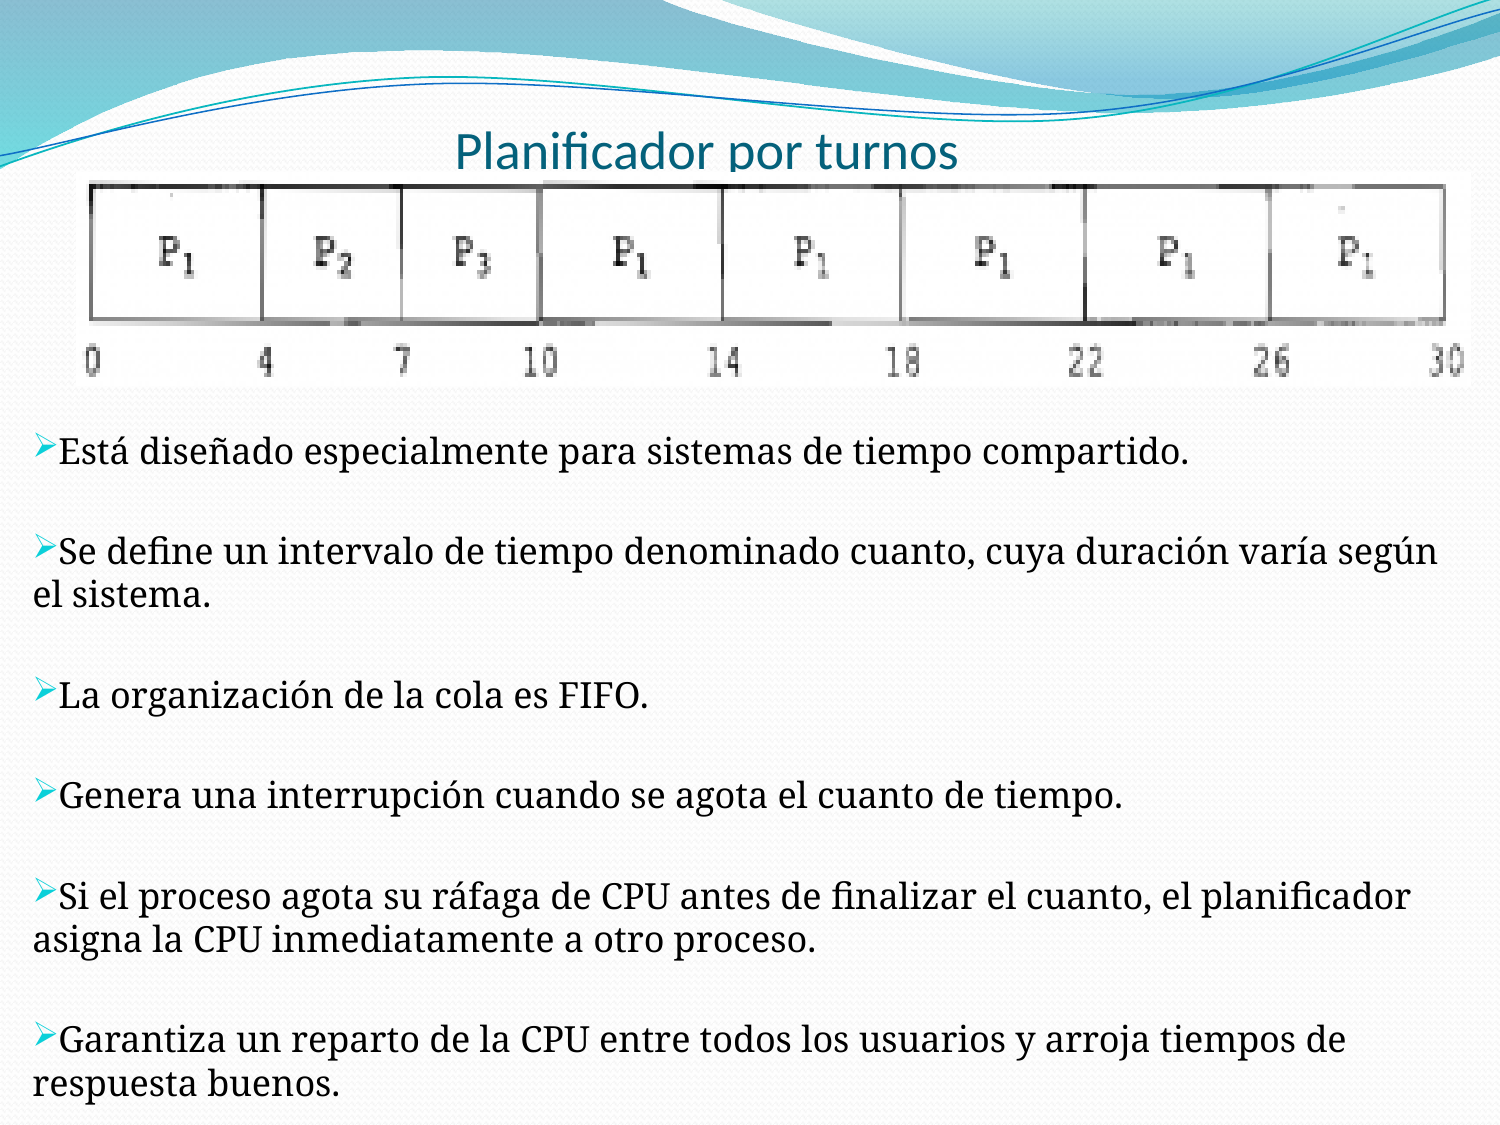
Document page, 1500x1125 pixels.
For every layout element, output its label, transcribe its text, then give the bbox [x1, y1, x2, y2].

title Planificador por turnos [454, 66, 1046, 171]
list Está diseñado especialmente para sistemas de tiempo compartido. Se define un intervalo de tiempo denominado cuanto, cuya duración varía según el sistema. La organización de la cola es FIFO. Genera una interrupción cuando se agota el cuanto de tiempo. Si el proceso agota su ráfaga de CPU antes de ﬁnalizar el cuanto, el planiﬁcador asigna la CPU inmediatamente a otro proceso. Garantiza un reparto de la CPU entre todos los usuarios y arroja tiempos de respuesta buenos. [29, 420, 1461, 1114]
picture [76, 172, 1471, 386]
